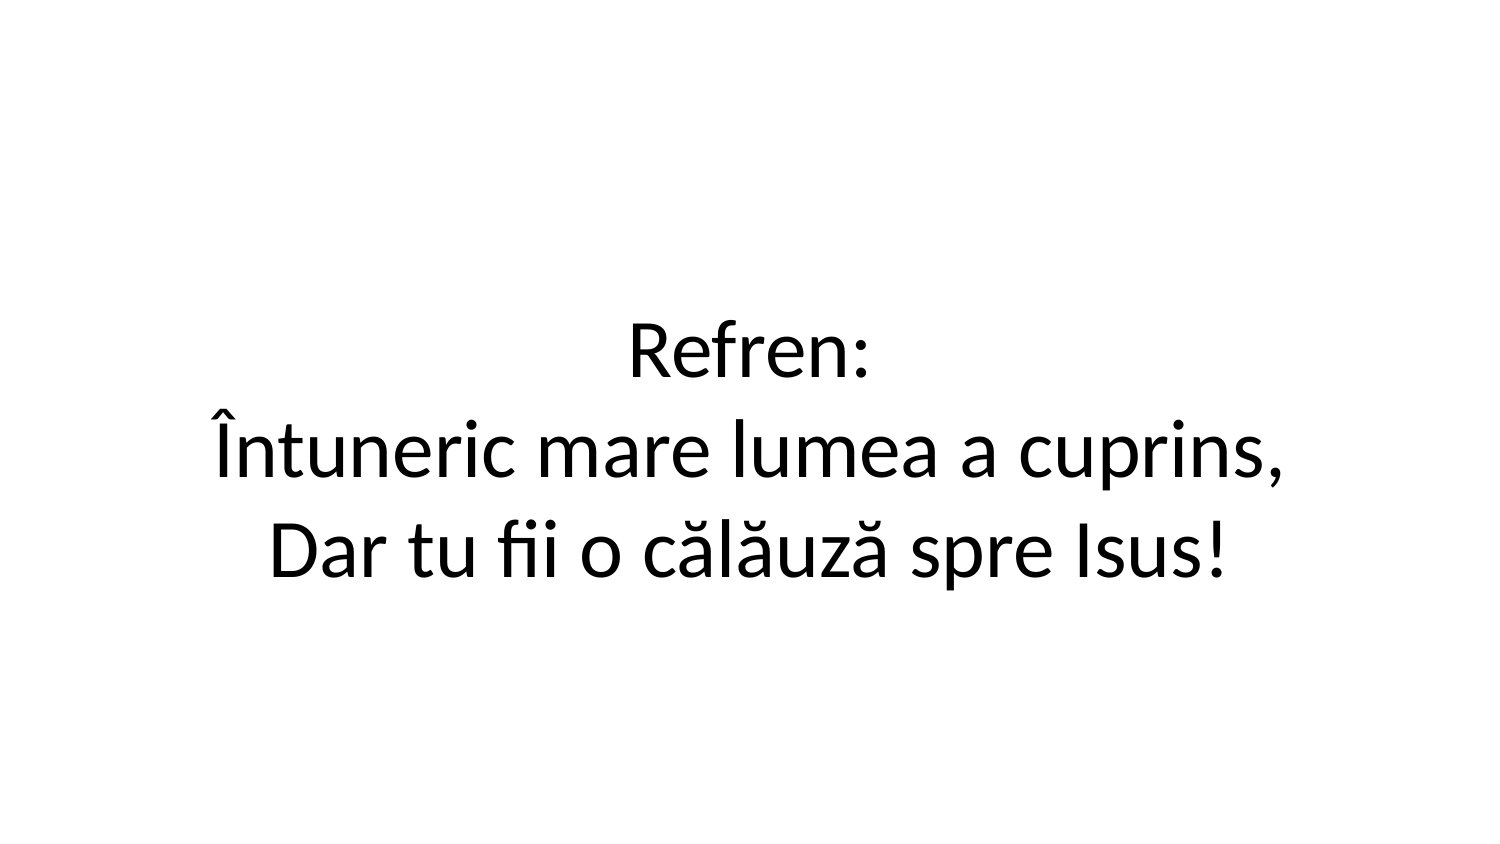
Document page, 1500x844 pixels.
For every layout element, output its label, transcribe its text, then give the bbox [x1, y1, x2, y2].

text_box Refren: Întuneric mare lumea a cuprins, Dar tu fii o călăuză spre Isus! [198, 242, 1302, 602]
